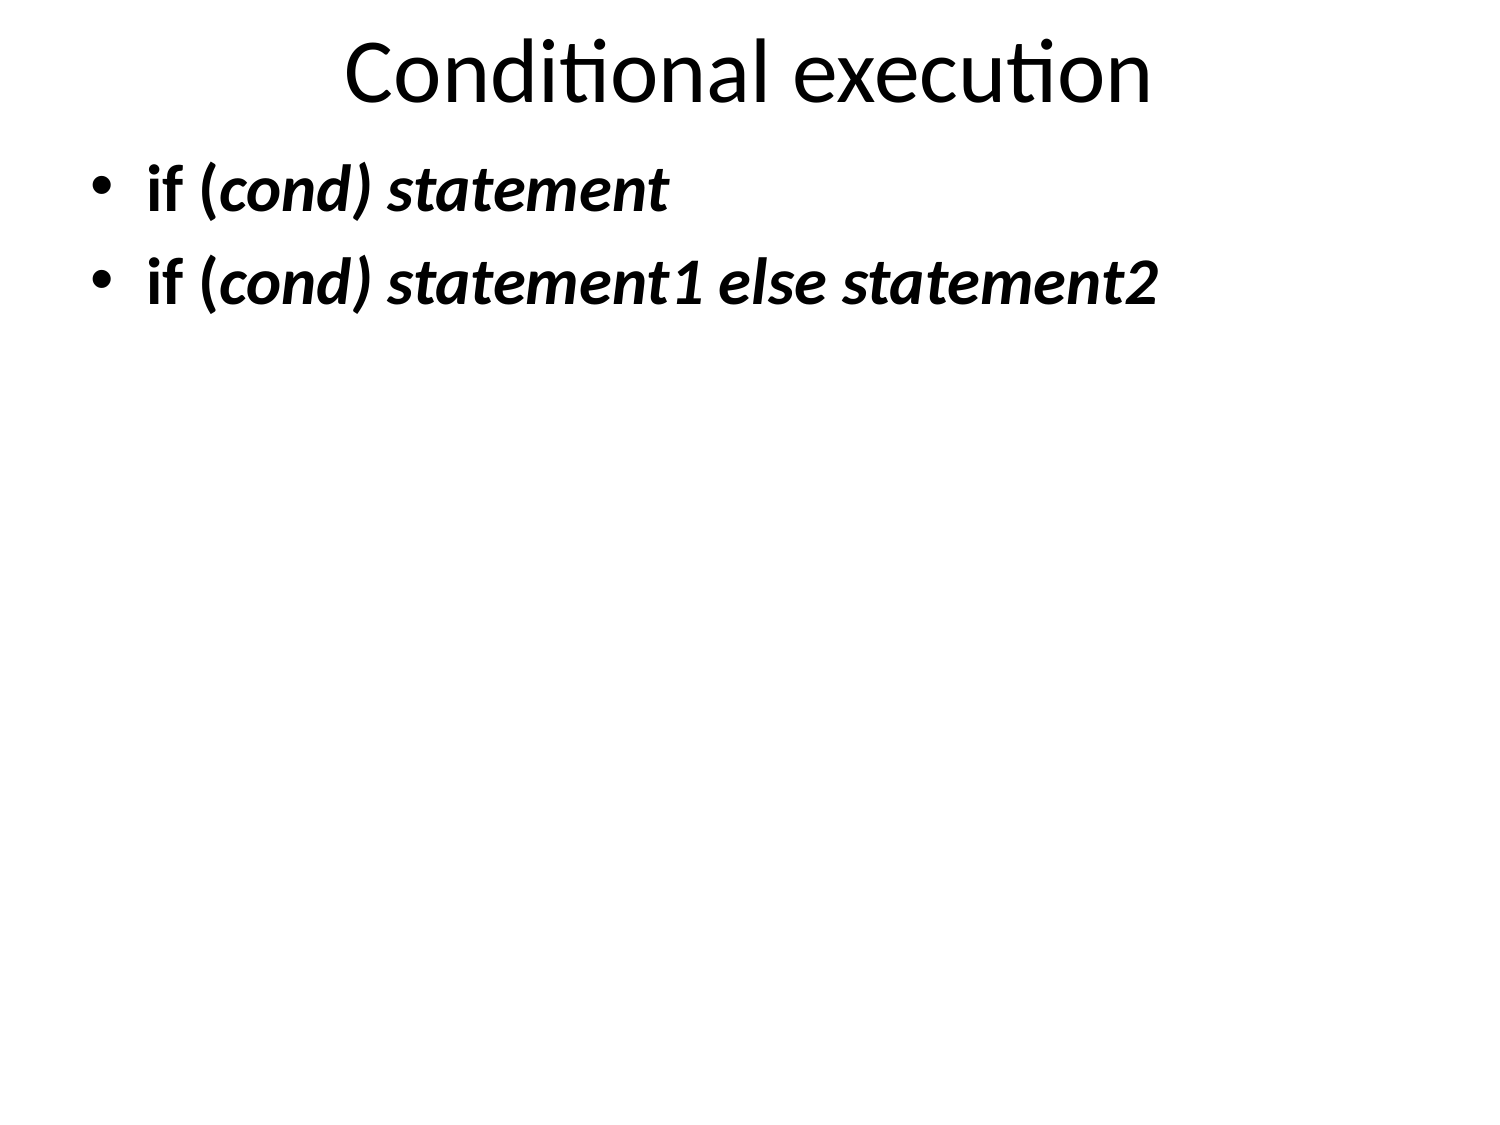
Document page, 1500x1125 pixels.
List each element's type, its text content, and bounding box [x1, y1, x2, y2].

list if (cond) statement if (cond) statement1 else statement2 [75, 137, 1425, 1005]
title Conditional execution [75, 0, 1425, 137]
